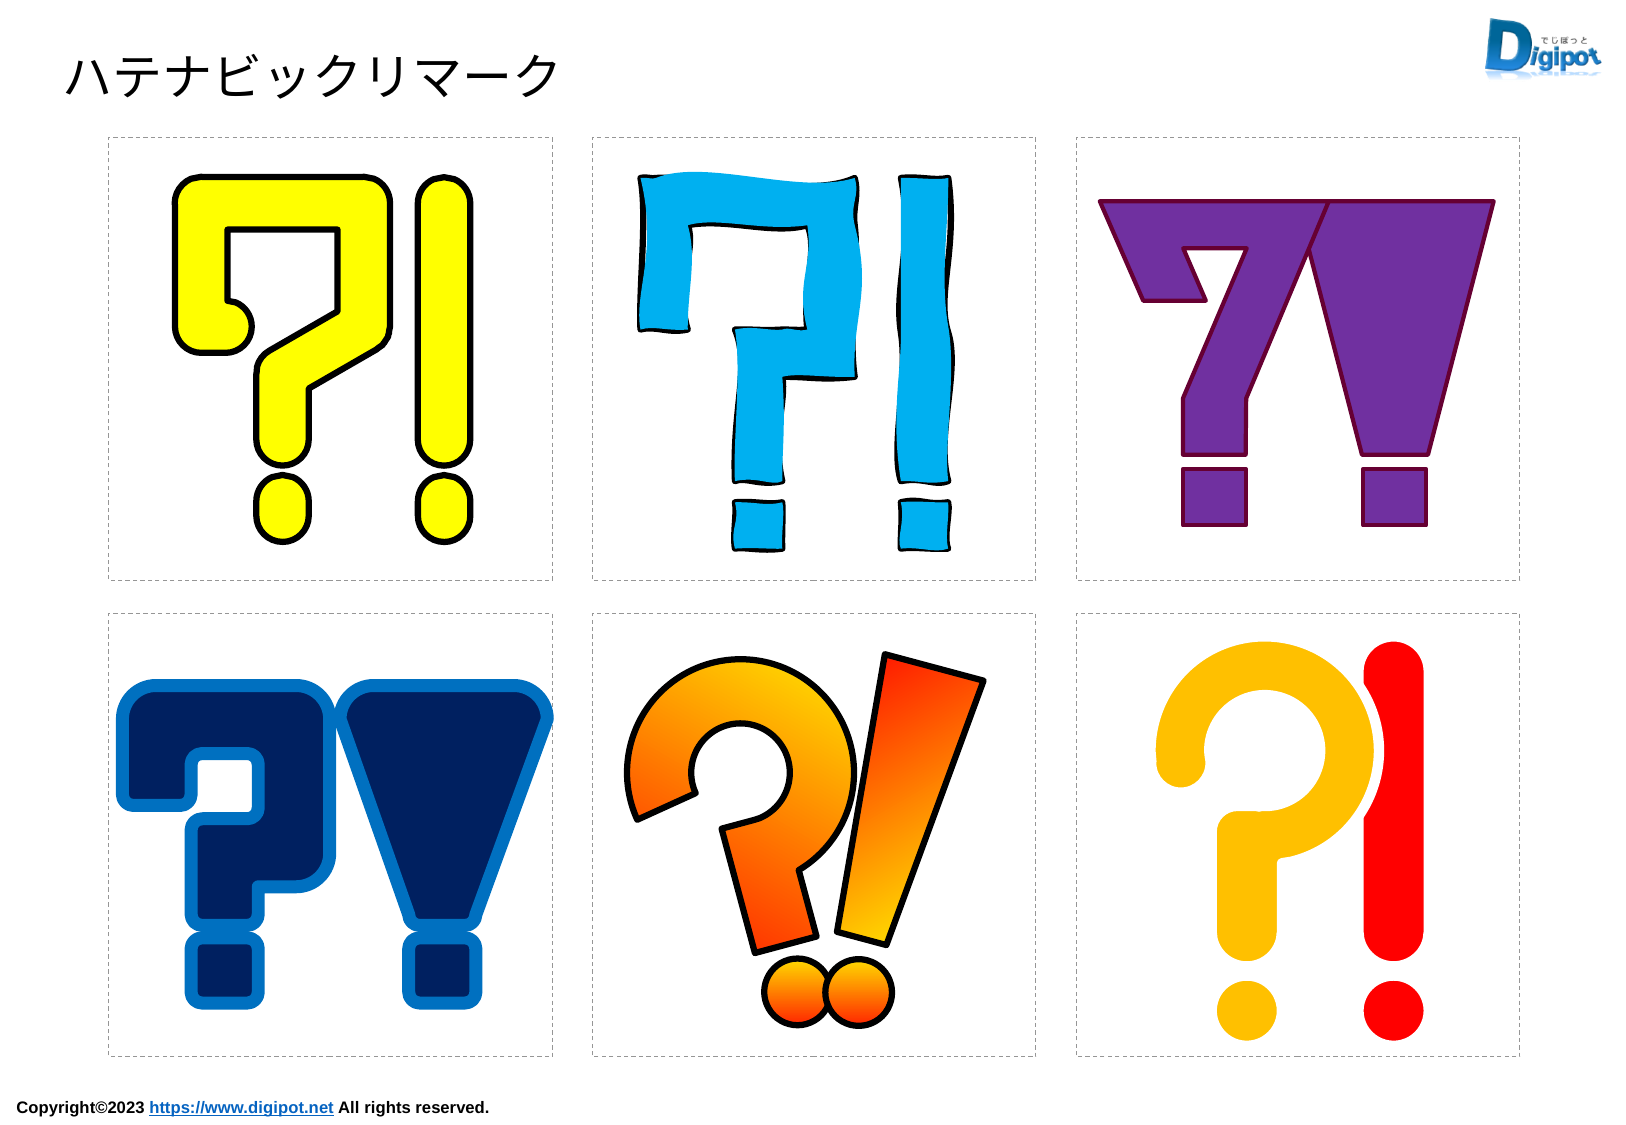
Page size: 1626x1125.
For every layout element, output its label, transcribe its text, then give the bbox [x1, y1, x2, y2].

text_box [174, 176, 471, 542]
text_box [122, 685, 548, 1004]
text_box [640, 177, 949, 549]
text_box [1150, 636, 1429, 1046]
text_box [639, 656, 1078, 1003]
text_box ハテナビックリマーク [47, 38, 578, 113]
picture [1485, 18, 1602, 82]
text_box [1099, 201, 1494, 526]
